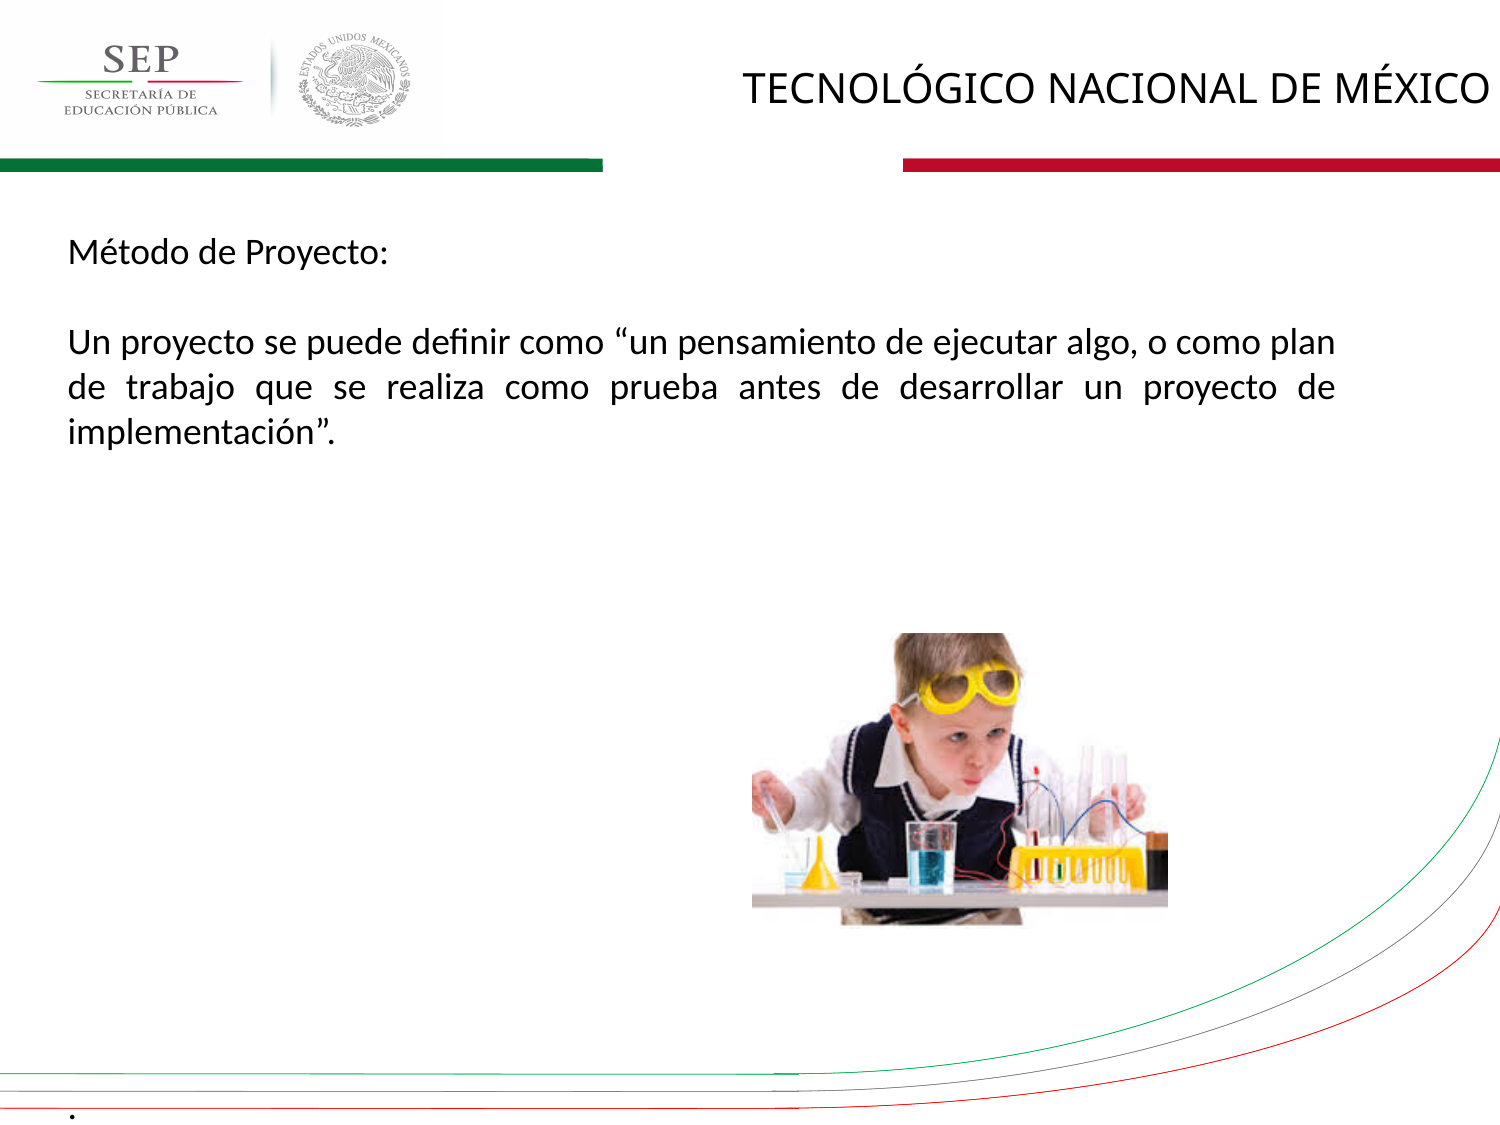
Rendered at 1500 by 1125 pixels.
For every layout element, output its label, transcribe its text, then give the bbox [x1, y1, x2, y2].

text_box Método de Proyecto: Un proyecto se puede definir como “un pensamiento de ejecutar algo, o como plan de trabajo que se realiza como prueba antes de desarrollar un proyecto de implementación”. . [53, 219, 1353, 1125]
picture [0, 0, 443, 158]
picture [751, 633, 1168, 929]
